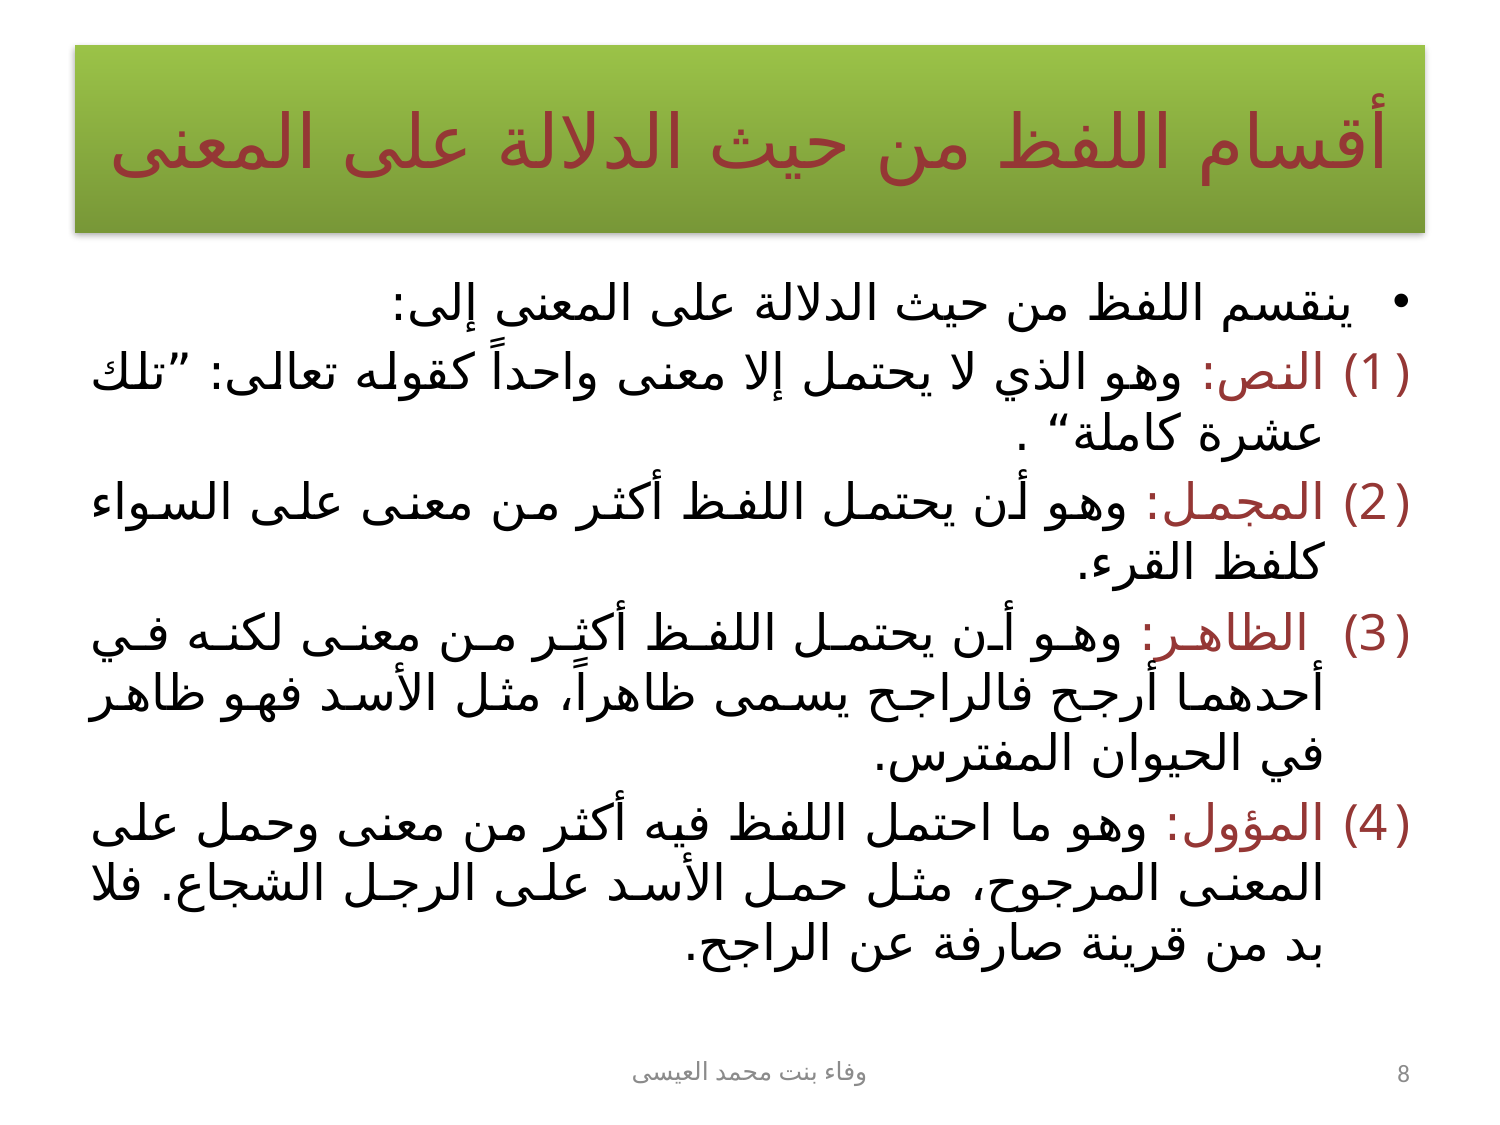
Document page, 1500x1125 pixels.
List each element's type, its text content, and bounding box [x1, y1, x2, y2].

footer وفاء بنت محمد العيسى [512, 1042, 988, 1103]
title أقسام اللفظ من حيث الدلالة على المعنى [75, 45, 1425, 233]
list ينقسم اللفظ من حيث الدلالة على المعنى إلى: النص: وهو الذي لا يحتمل إلا معنى واحداً كقوله تعالى: ”تلك عشرة كاملة“ . المجمل: وهو أن يحتمل اللفظ أكثر من معنى على السواء كلفظ القرء. الظاهر: وهو أن يحتمل اللفظ أكثر من معنى لكنه في أحدهما أرجح فالراجح يسمى ظاهراً، مثل الأسد فهو ظاهر في الحيوان المفترس. المؤول: وهو ما احتمل اللفظ فيه أكثر من معنى وحمل على المعنى المرجوح، مثل حمل الأسد على الرجل الشجاع. فلا بد من قرينة صارفة عن الراجح. [75, 262, 1425, 1005]
slide_number 8 [1074, 1042, 1425, 1103]
